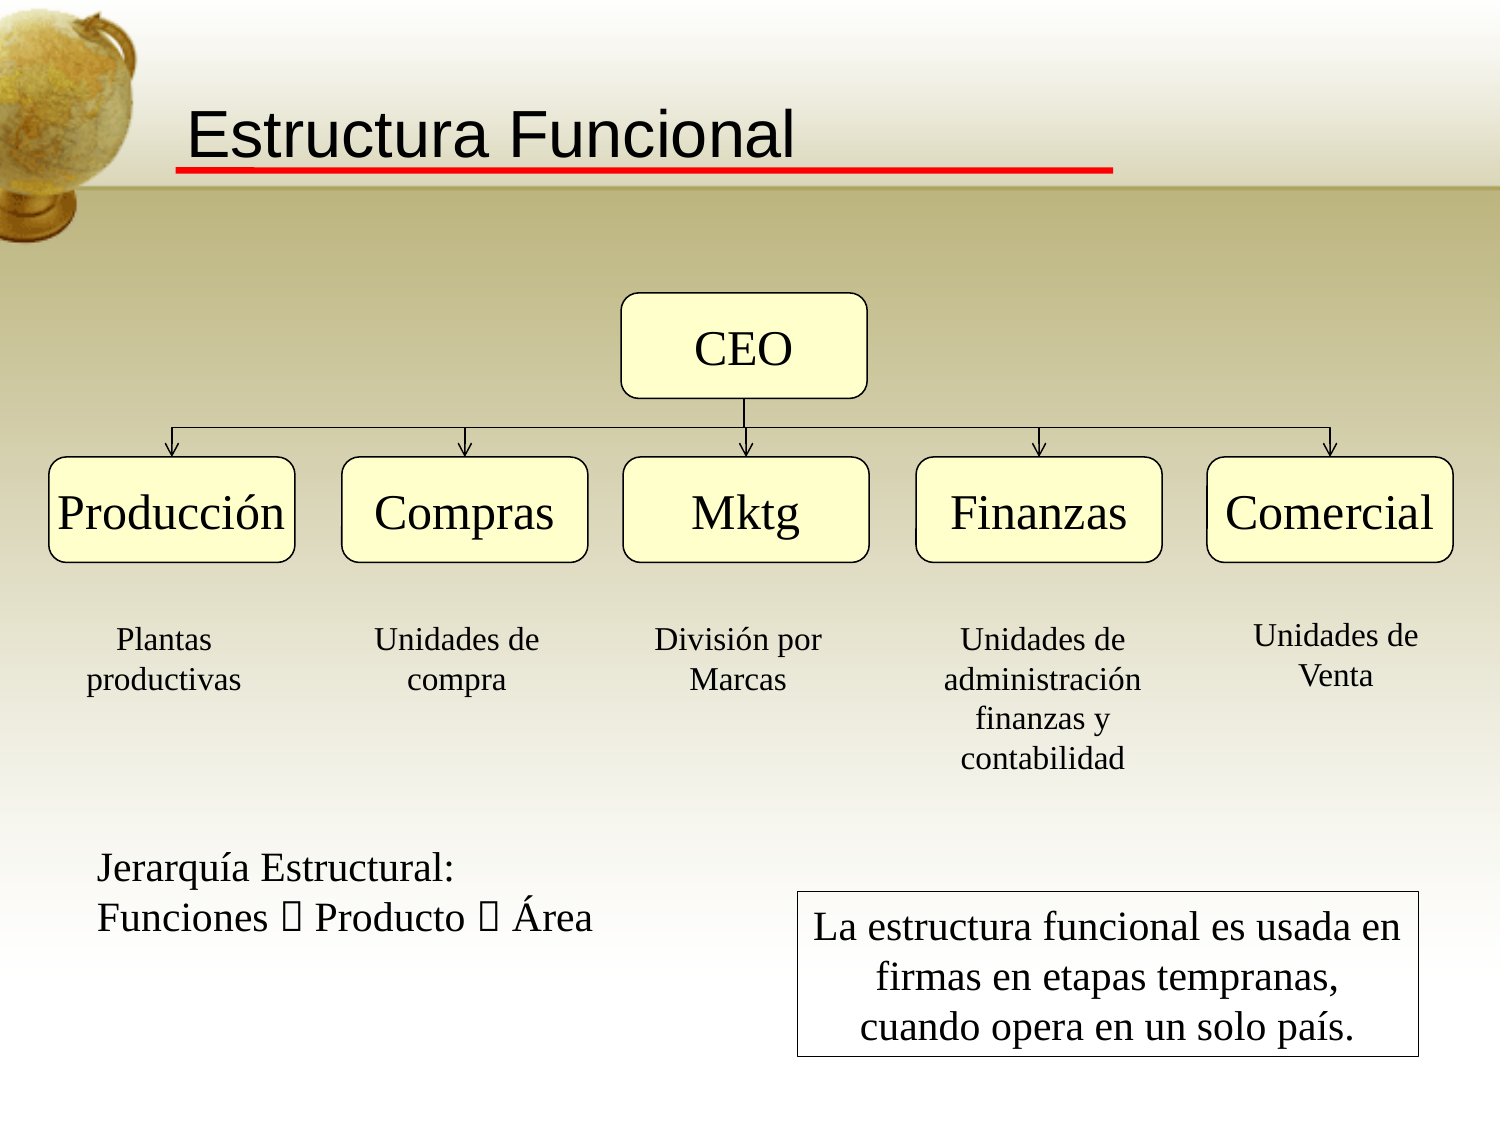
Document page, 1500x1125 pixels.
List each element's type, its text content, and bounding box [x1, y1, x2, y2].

text_box Plantas productivas [46, 609, 282, 704]
text_box Finanzas [926, 456, 1002, 563]
text_box Compras [493, 456, 569, 563]
title Estructura Funcional [170, 36, 1436, 179]
text_box Unidades de Venta [1218, 605, 1454, 701]
text_box Producción [48, 456, 295, 563]
text_box Comercial [1206, 456, 1454, 563]
text_box Mktg [639, 456, 856, 563]
text_box La estructura funcional es usada en firmas en etapas tempranas, cuando opera en un solo país. [796, 891, 1418, 1057]
text_box Jerarquía Estructural: Funciones  Producto  Área [82, 831, 704, 947]
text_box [428, 141, 488, 715]
text_box CEO [638, 292, 856, 399]
text_box Unidades de administración finanzas y contabilidad [925, 609, 1161, 784]
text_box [861, 279, 922, 576]
text_box Compras [341, 456, 423, 563]
text_box Finanzas [1071, 456, 1163, 563]
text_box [574, 287, 634, 568]
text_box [1007, 134, 1067, 721]
text_box Unidades de compra [493, 609, 575, 704]
text_box Unidades de compra [339, 609, 423, 704]
text_box División por Marcas [621, 609, 856, 704]
picture [0, 0, 1500, 1125]
